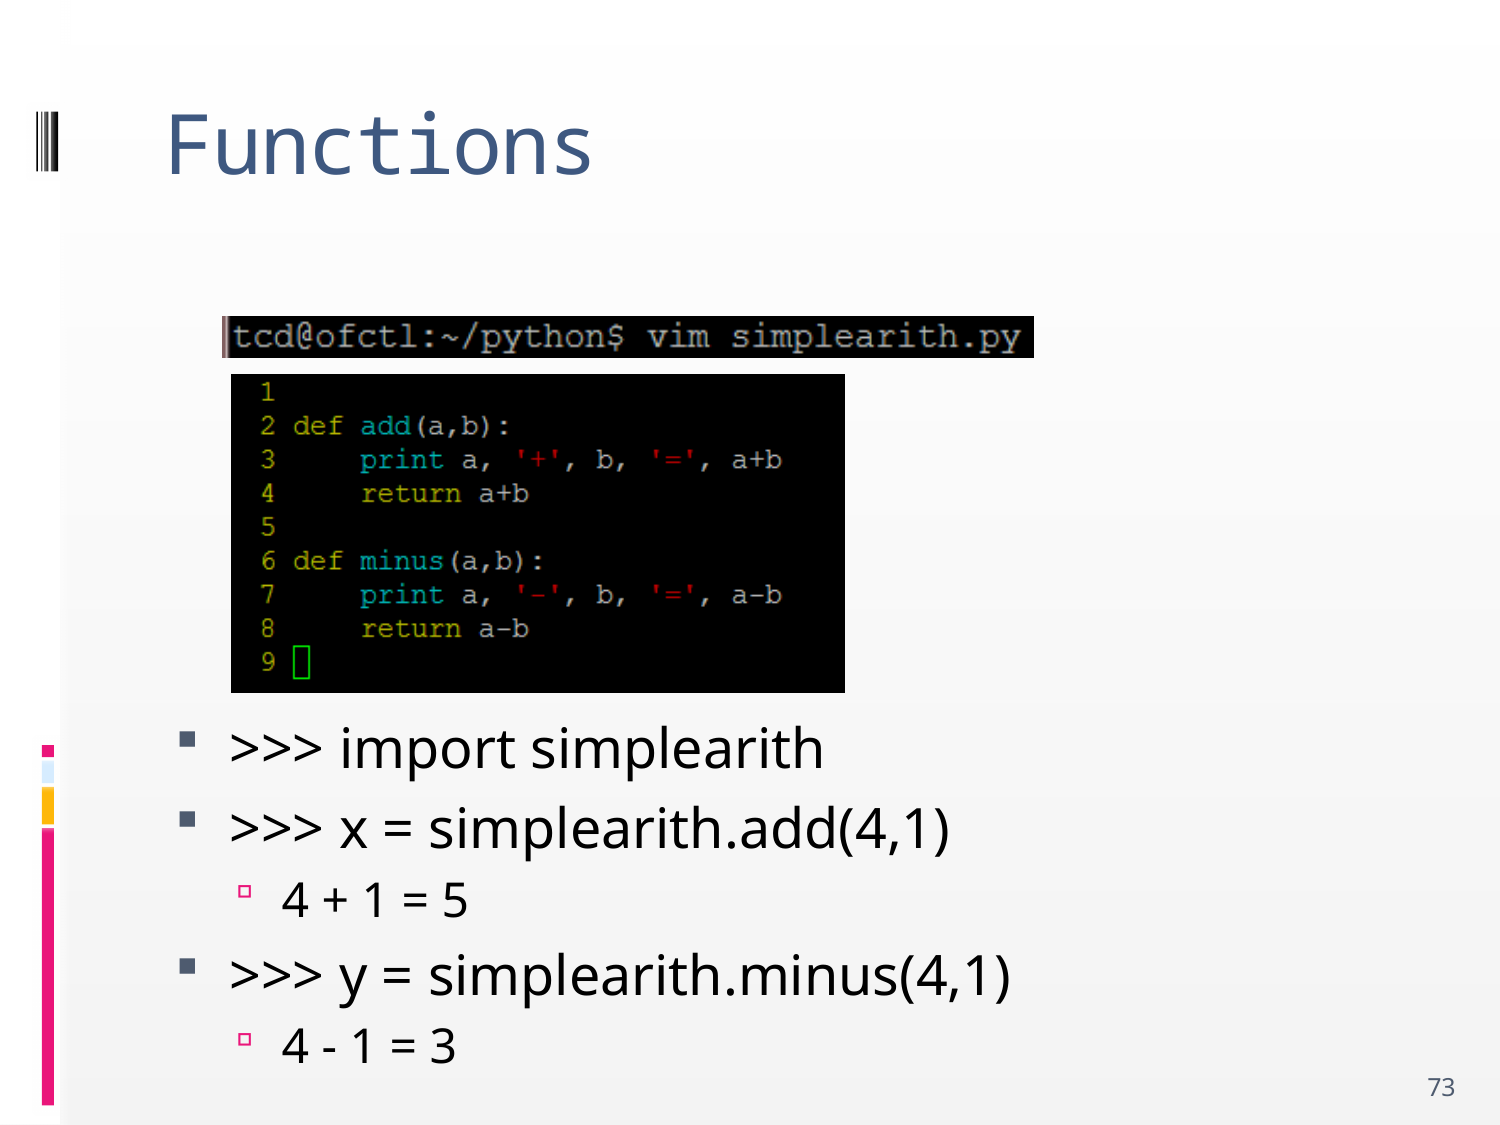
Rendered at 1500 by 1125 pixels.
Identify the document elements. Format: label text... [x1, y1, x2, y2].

text_box Inherited attribute [216, 309, 1043, 702]
list >>> import simplearith >>> x = simplearith.add(4,1) 4 + 1 = 5 >>> y = simplearith.minus(4,1) 4 - 1 = 3 [150, 292, 1425, 1090]
title Functions [150, 83, 1425, 234]
picture [231, 374, 845, 694]
slide_number 73 [1412, 1052, 1488, 1113]
picture [222, 315, 1035, 359]
